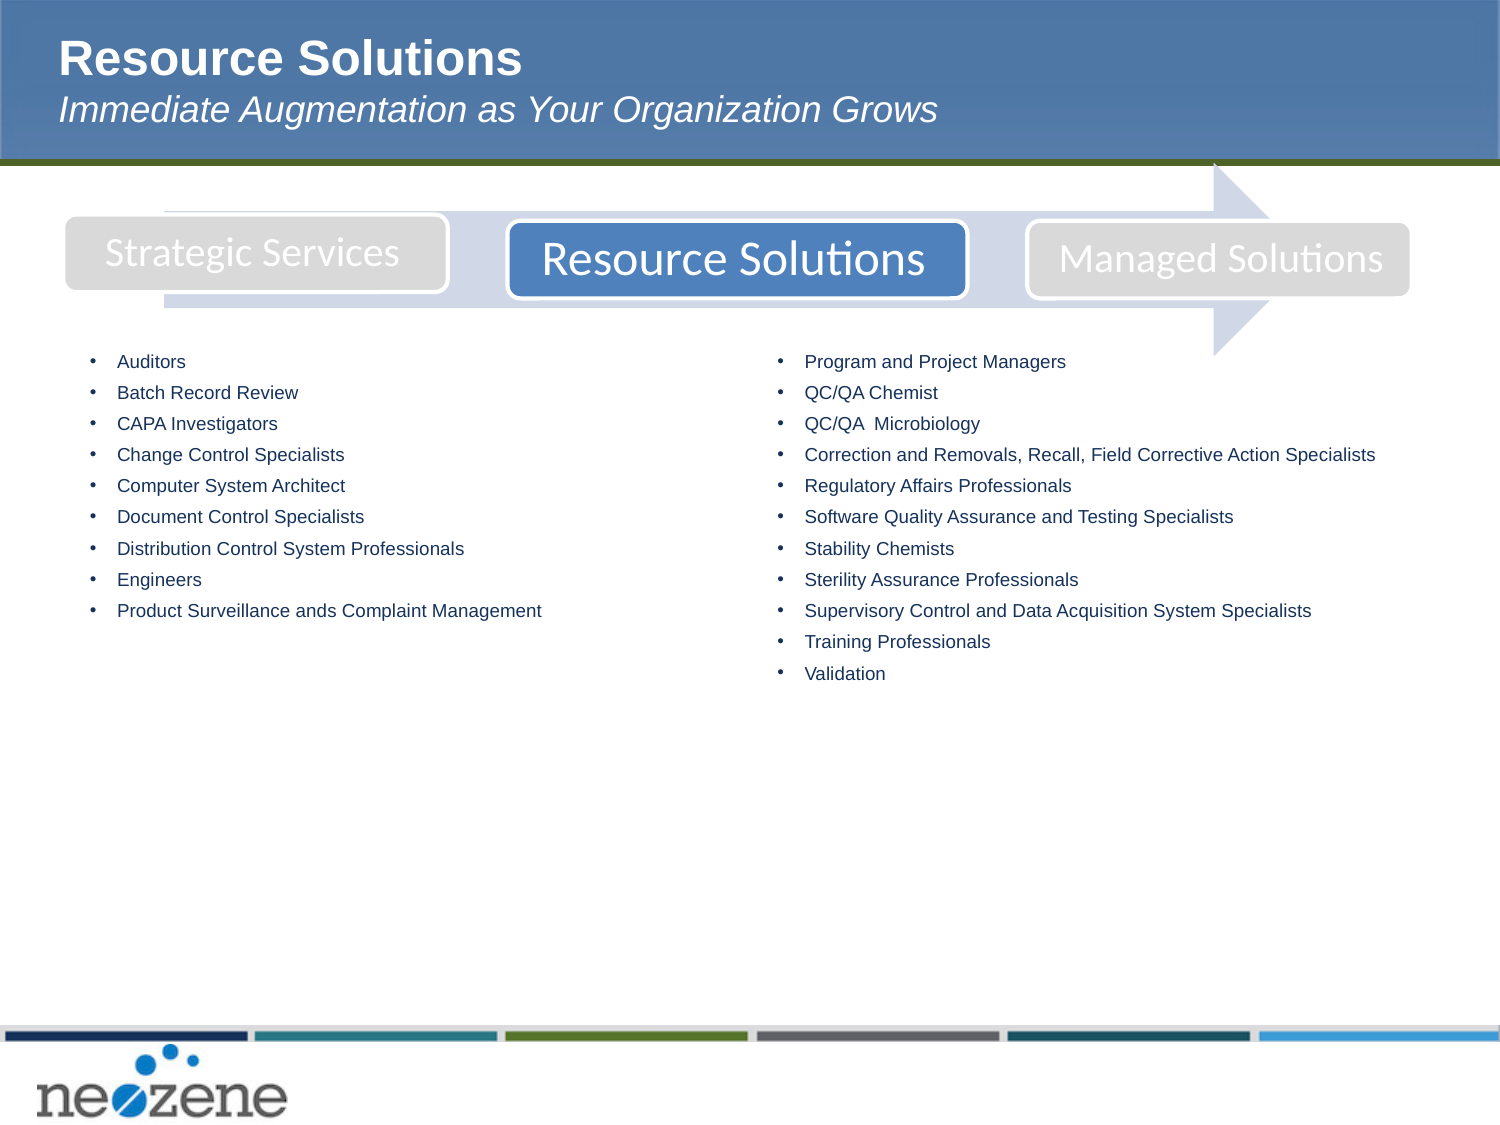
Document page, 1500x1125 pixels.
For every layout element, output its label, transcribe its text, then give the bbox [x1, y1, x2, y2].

picture [0, 1025, 1500, 1042]
text_box Auditors Batch Record Review CAPA Investigators Change Control Specialists Computer System Architect Document Control Specialists Distribution Control System Professionals Engineers Product Surveillance ands Complaint Management [74, 366, 738, 1038]
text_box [62, 162, 1412, 357]
text_box Program and Project Managers QC/QA Chemist QC/QA Microbiology Correction and Removals, Recall, Field Corrective Action Specialists Regulatory Affairs Professionals Software Quality Assurance and Testing Specialists Stability Chemists Sterility Assurance Professionals Supervisory Control and Data Acquisition System Specialists Training Professionals Validation [762, 337, 1425, 1038]
picture [37, 1044, 288, 1123]
title Resource Solutions Immediate Augmentation as Your Organization Grows [43, 18, 1444, 138]
